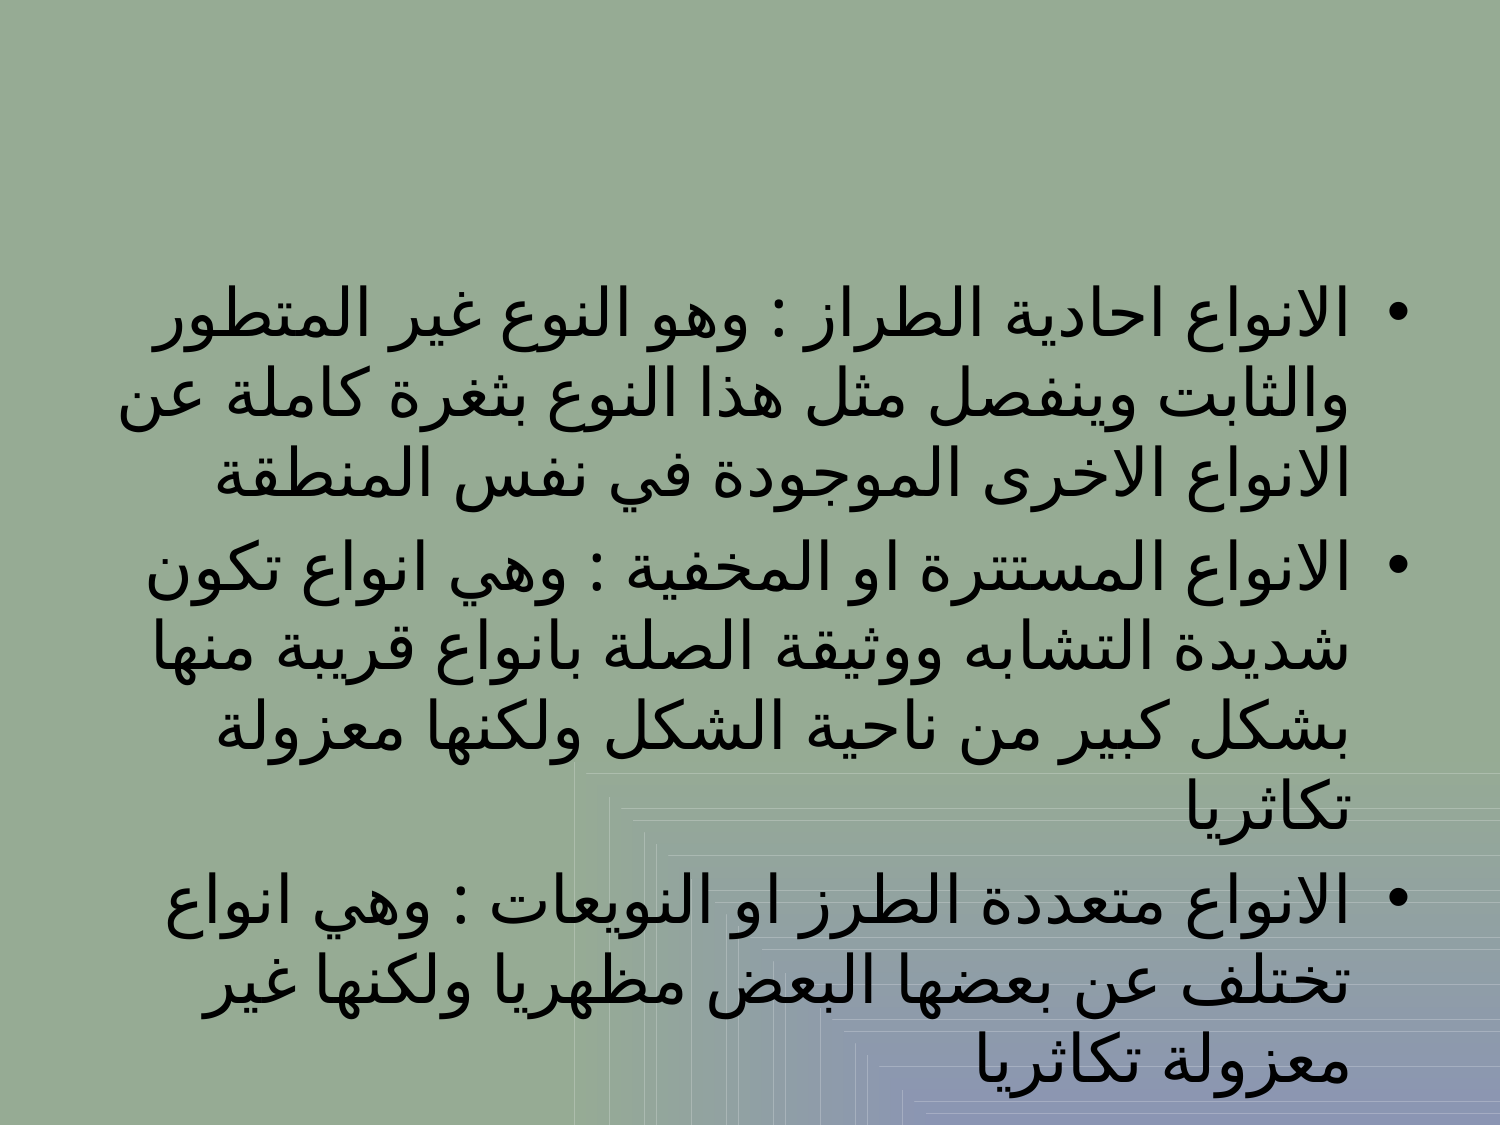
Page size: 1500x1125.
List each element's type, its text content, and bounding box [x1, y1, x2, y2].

list الانواع احادية الطراز : وهو النوع غير المتطور والثابت وينفصل مثل هذا النوع بثغرة كاملة عن الانواع الاخرى الموجودة في نفس المنطقة الانواع المستترة او المخفية : وهي انواع تكون شديدة التشابه ووثيقة الصلة بانواع قريبة منها بشكل كبير من ناحية الشكل ولكنها معزولة تكاثريا الانواع متعددة الطرز او النويعات : وهي انواع تختلف عن بعضها البعض مظهريا ولكنها غير معزولة تكاثريا [75, 262, 1425, 1005]
